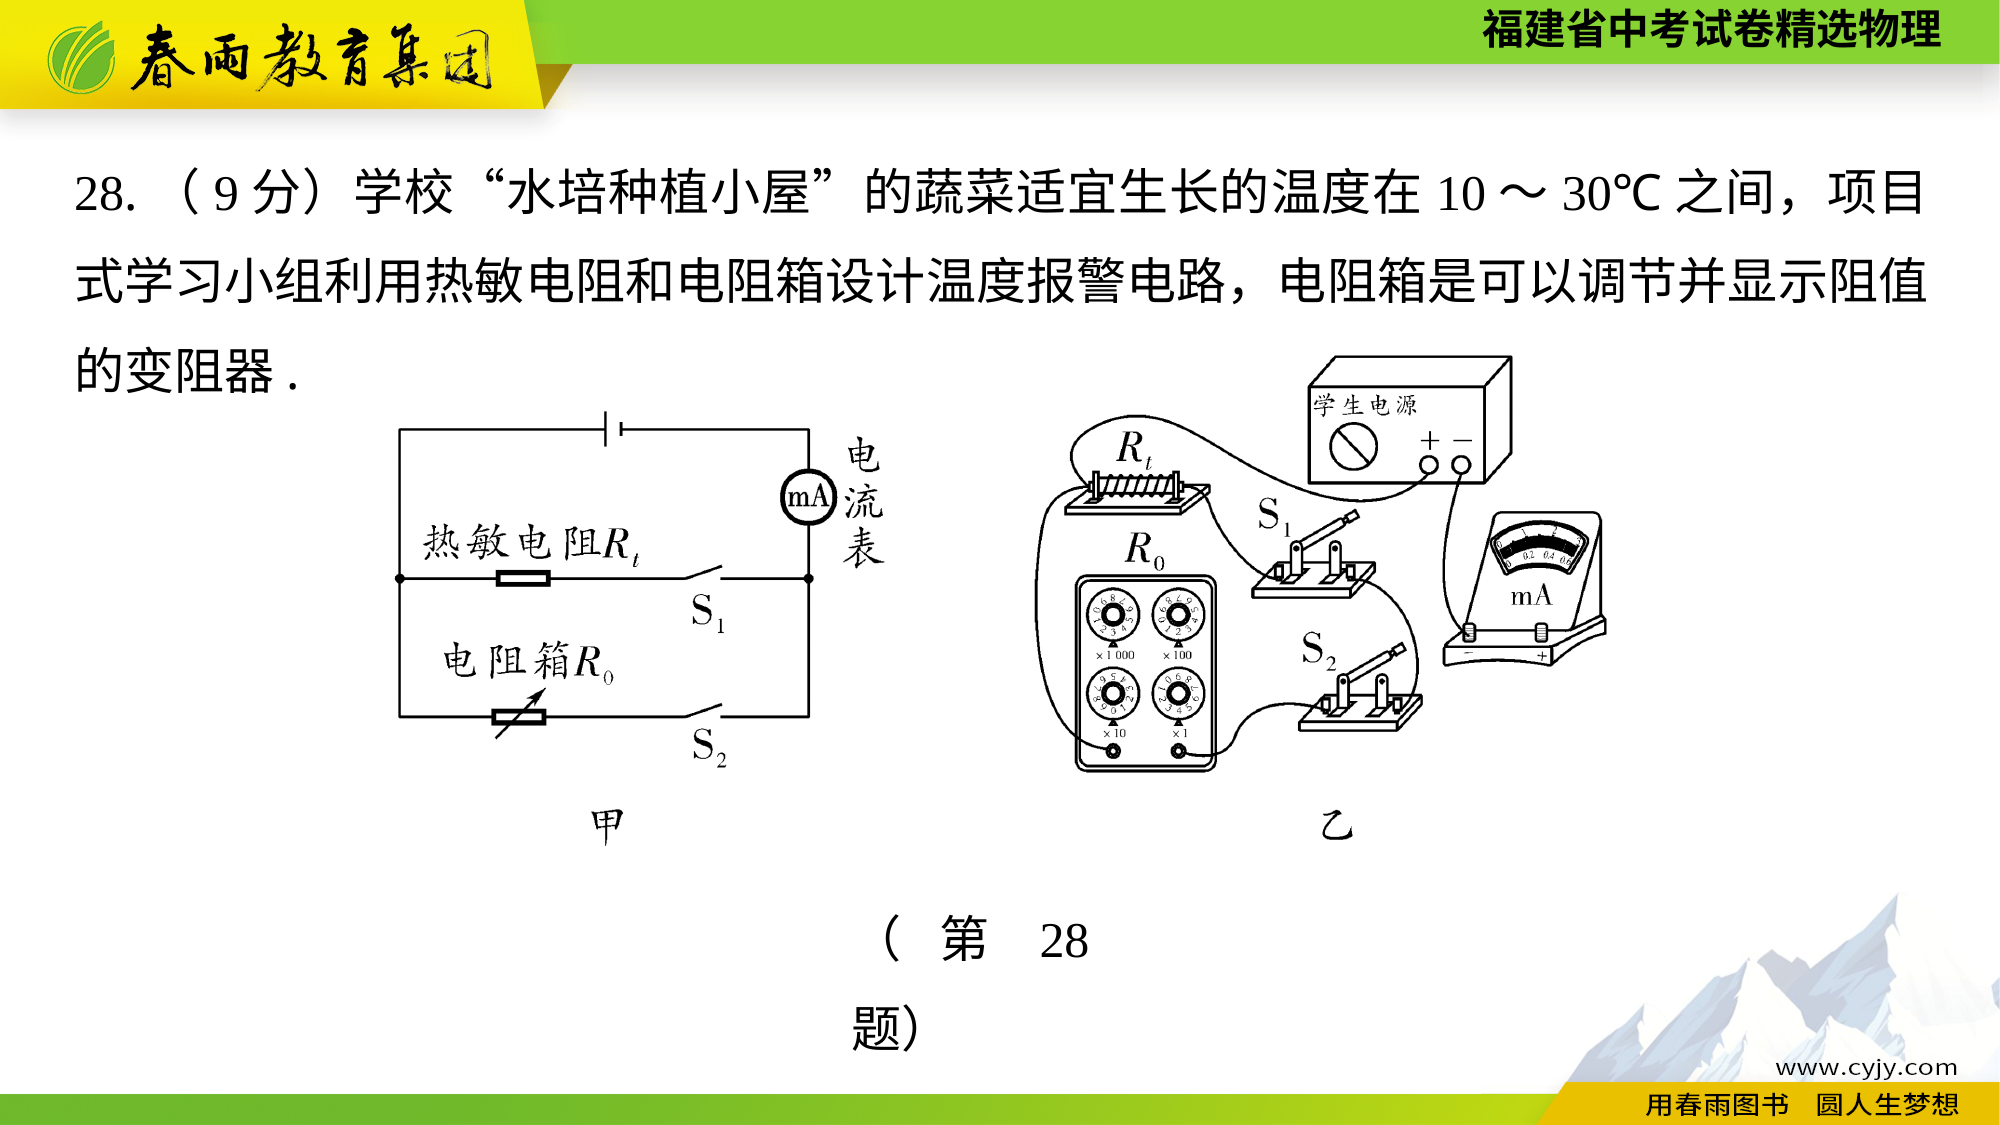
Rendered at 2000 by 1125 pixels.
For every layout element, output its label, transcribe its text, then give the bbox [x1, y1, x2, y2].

list 28.（9分）学校“水培种植小屋”的蔬菜适宜生长的温度在10～30℃之间，项目式学习小组利用热敏电阻和电阻箱设计温度报警电路，电阻箱是可以调节并显示阻值的变阻器. [59, 122, 1944, 411]
picture [0, 0, 2000, 1125]
text_box （第28题） [836, 869, 1117, 975]
